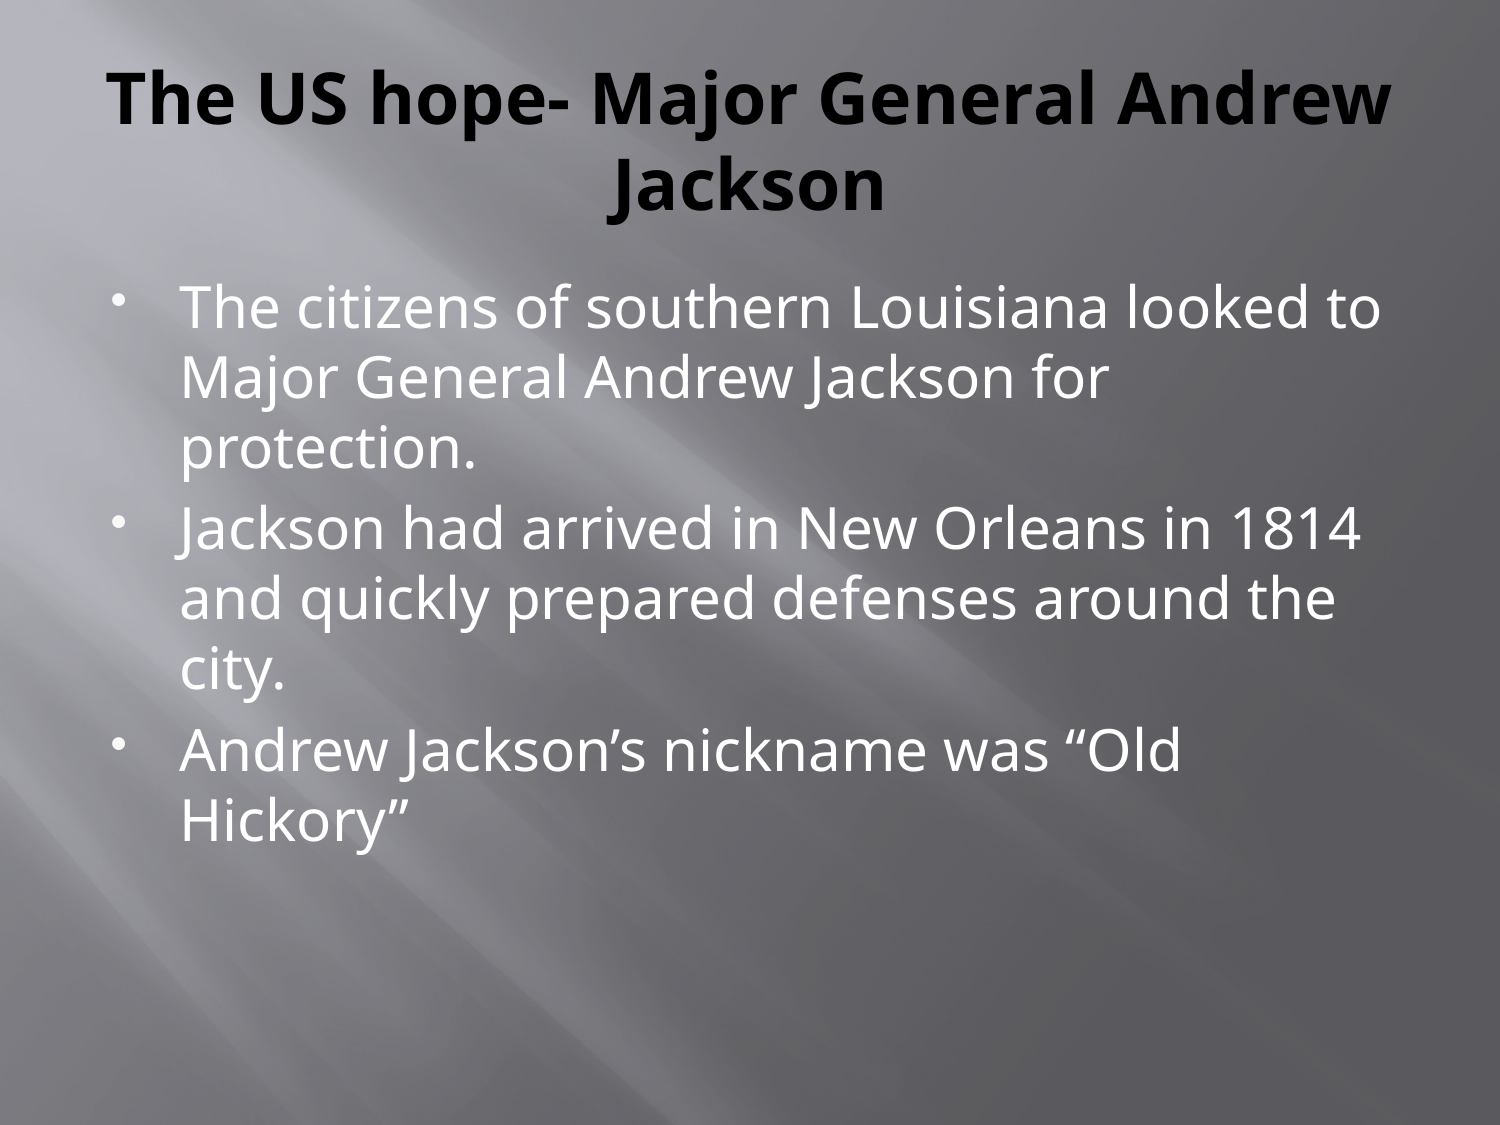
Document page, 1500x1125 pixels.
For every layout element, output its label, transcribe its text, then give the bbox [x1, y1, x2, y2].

list The citizens of southern Louisiana looked to Major General Andrew Jackson for protection. Jackson had arrived in New Orleans in 1814 and quickly prepared defenses around the city. Andrew Jackson’s nickname was “Old Hickory” [75, 262, 1425, 1035]
title The US hope- Major General Andrew Jackson [75, 45, 1425, 233]
